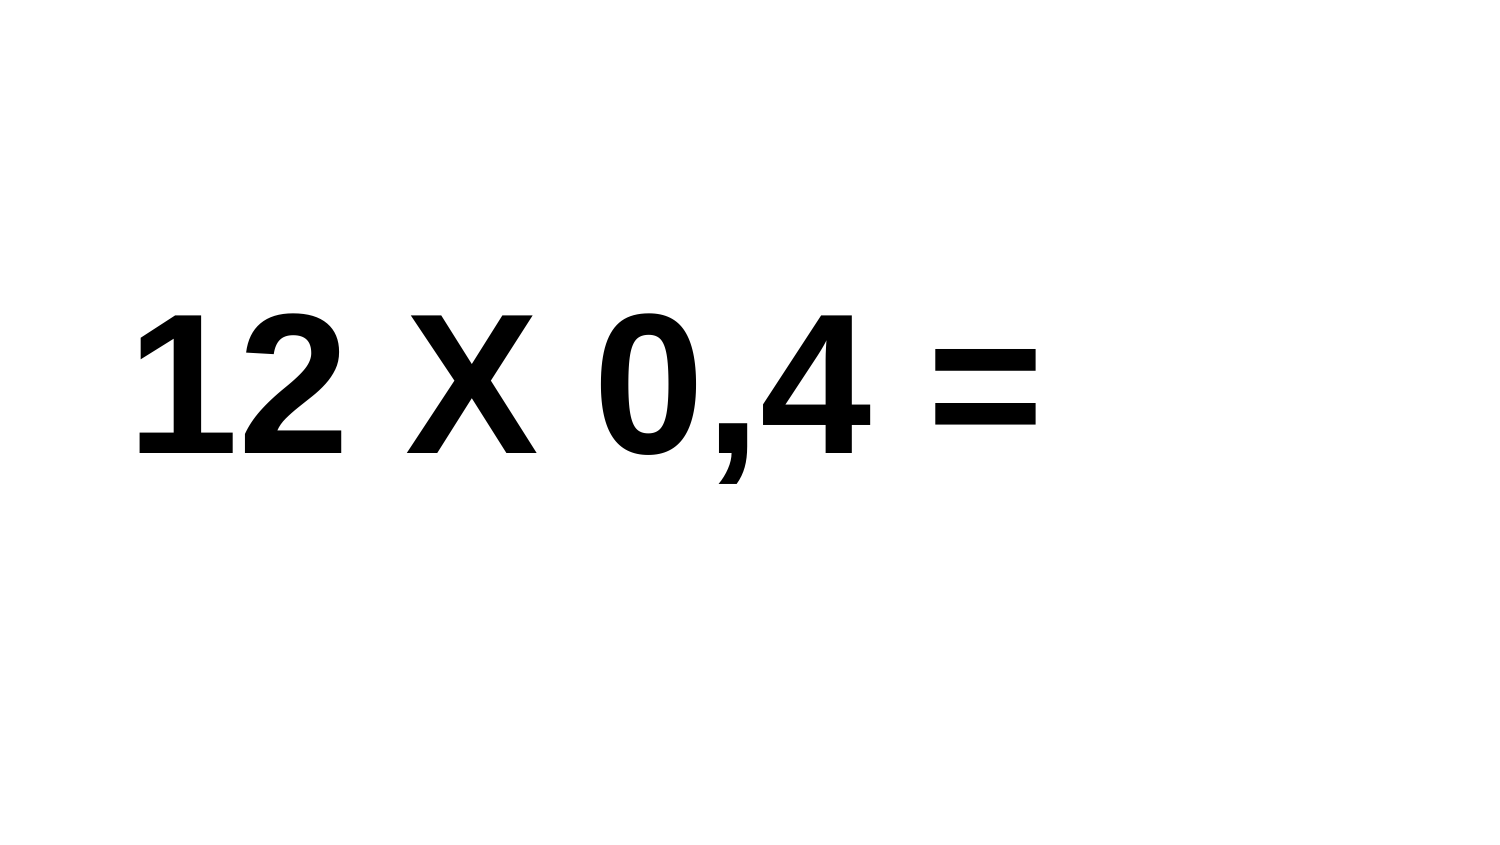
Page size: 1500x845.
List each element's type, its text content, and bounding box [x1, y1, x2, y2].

text_box 12 X 0,4 = [112, 318, 1388, 509]
